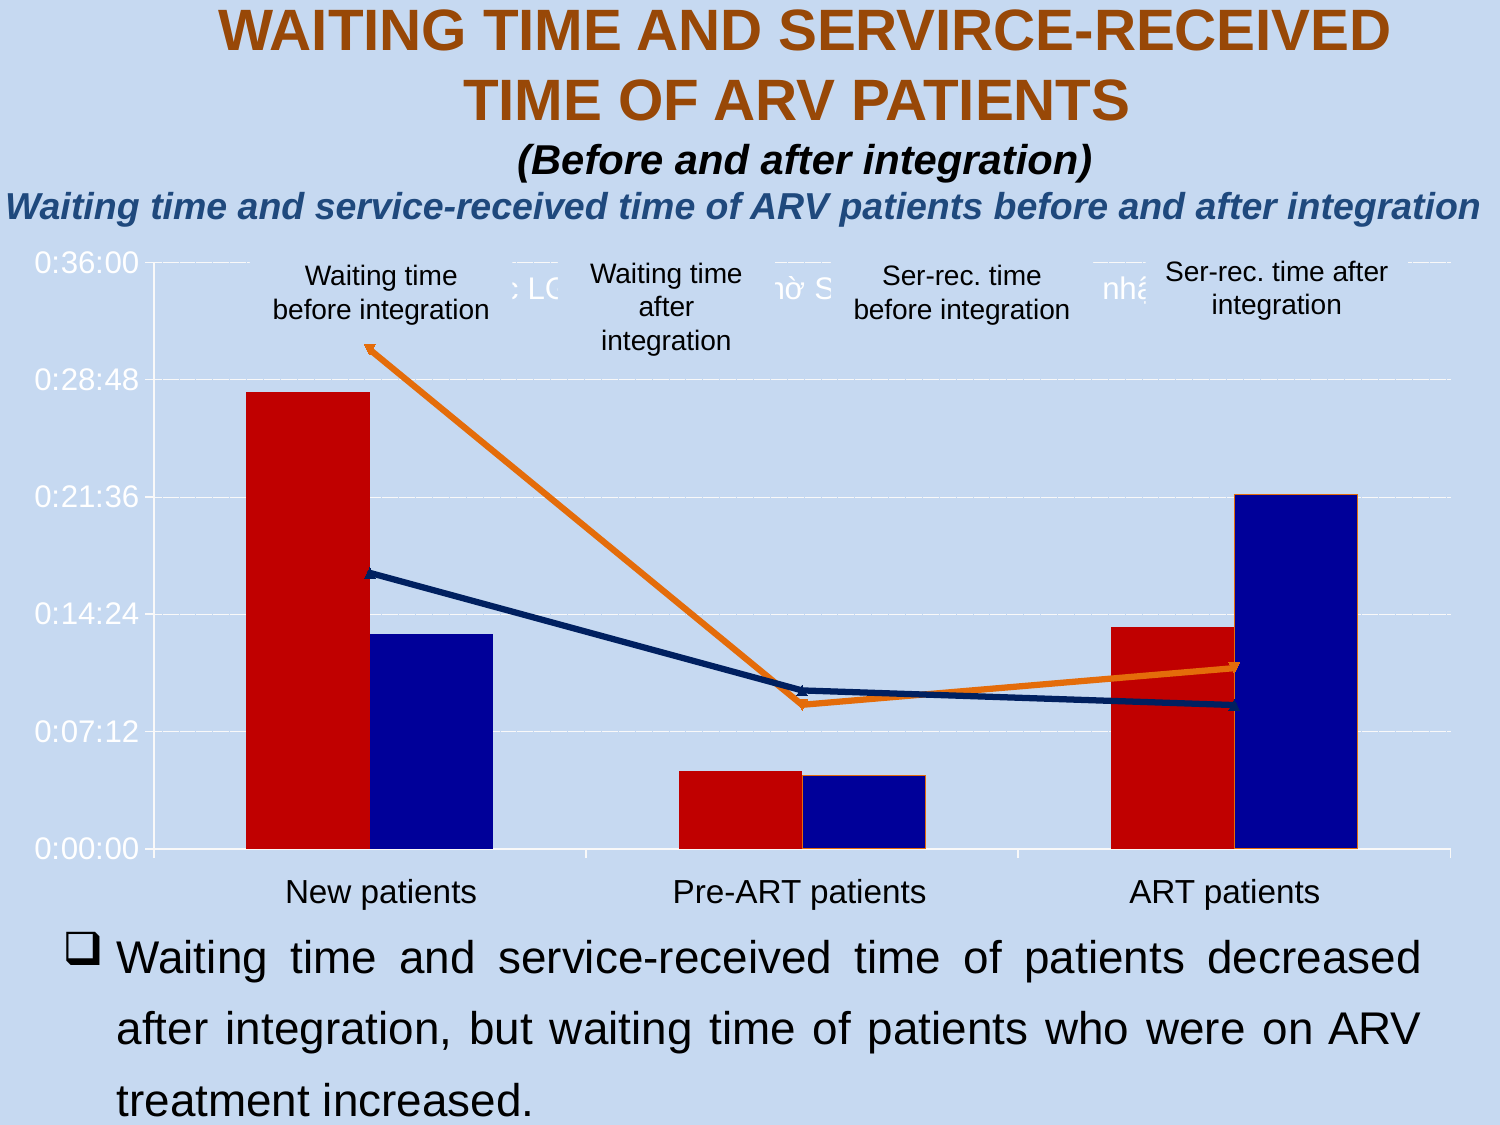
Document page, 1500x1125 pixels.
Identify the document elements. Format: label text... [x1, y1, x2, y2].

list Waiting time and service-received time of ARV patients before and after integration [0, 174, 1500, 236]
text_box Waiting time and service-received time of patients decreased after integration, but waiting time of patients who were on ARV treatment increased. [37, 922, 1438, 1066]
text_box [249, 245, 1409, 366]
text_box WAITING TIME AND SERVIRCE-RECEIVED TIME OF ARV PATIENTS (Before and after integration) [162, 37, 1448, 138]
chart [0, 237, 1500, 913]
